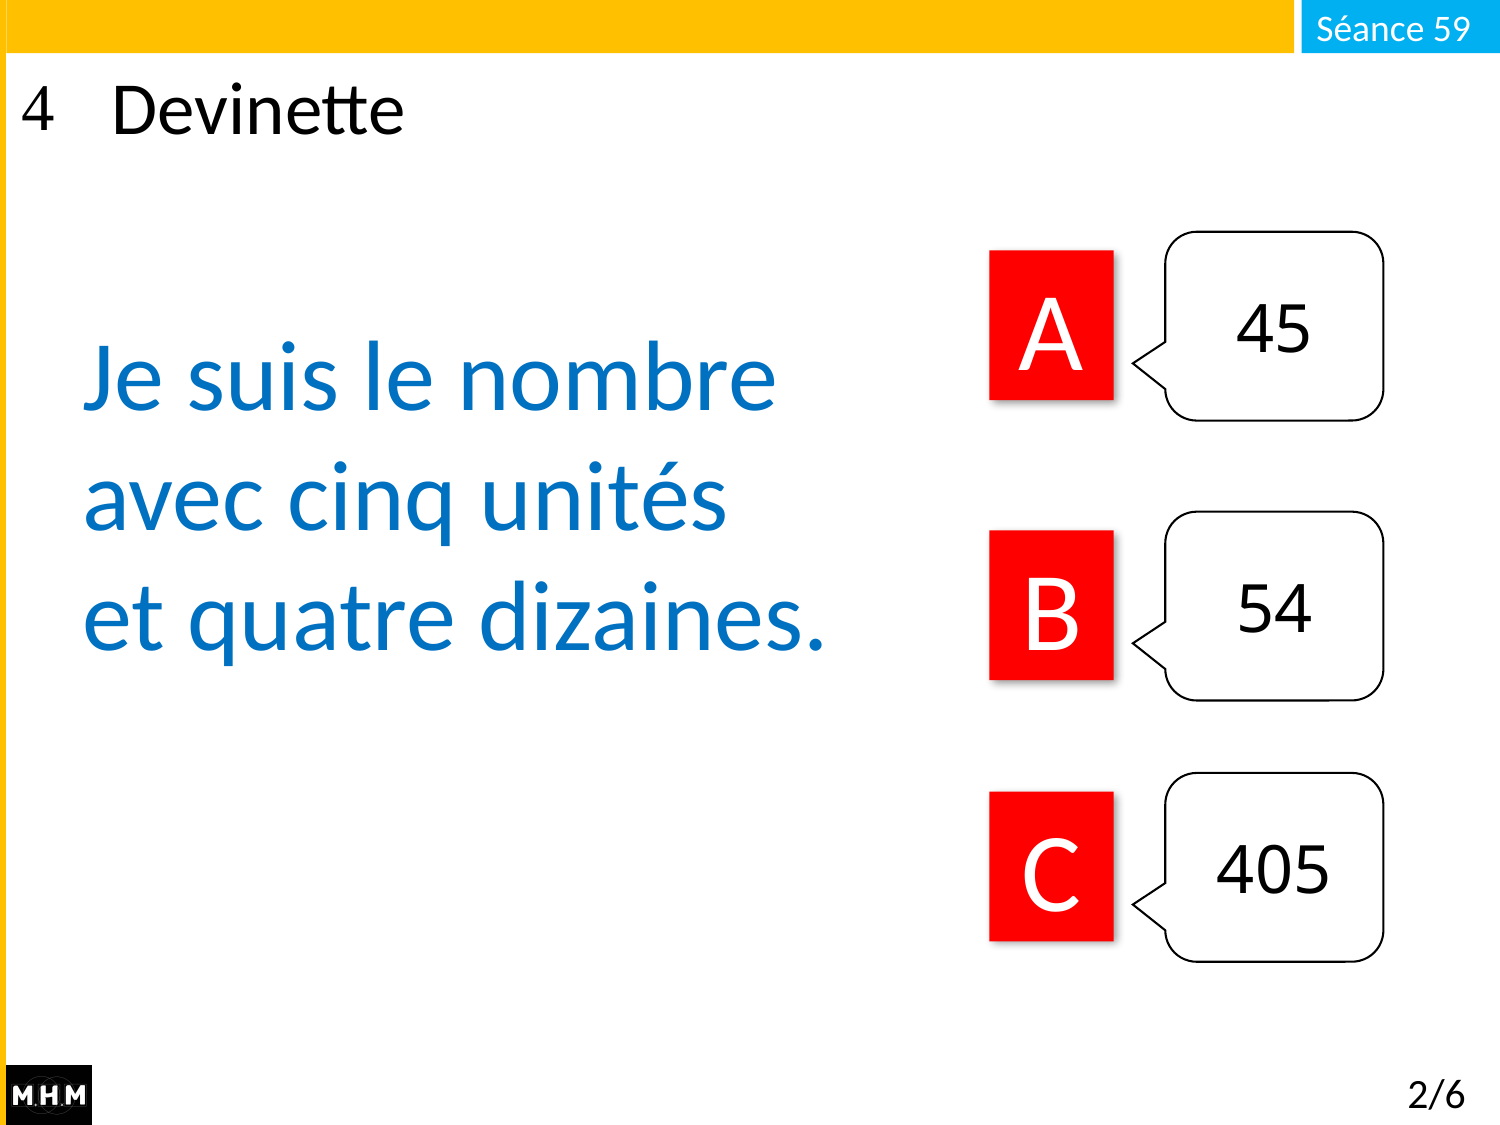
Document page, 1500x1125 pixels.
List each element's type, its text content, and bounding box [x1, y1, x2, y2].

text_box B [989, 530, 1114, 681]
text_box 45 [1131, 230, 1385, 422]
text_box Je suis le nombre avec cinq unités et quatre dizaines. [67, 302, 849, 678]
text_box 54 [1131, 510, 1385, 702]
list 2/6 [1373, 1064, 1500, 1125]
text_box C [989, 791, 1114, 942]
text_box 405 [1131, 771, 1385, 963]
picture [6, 1065, 92, 1125]
text_box A [989, 250, 1114, 401]
title Devinette [96, 60, 1391, 160]
